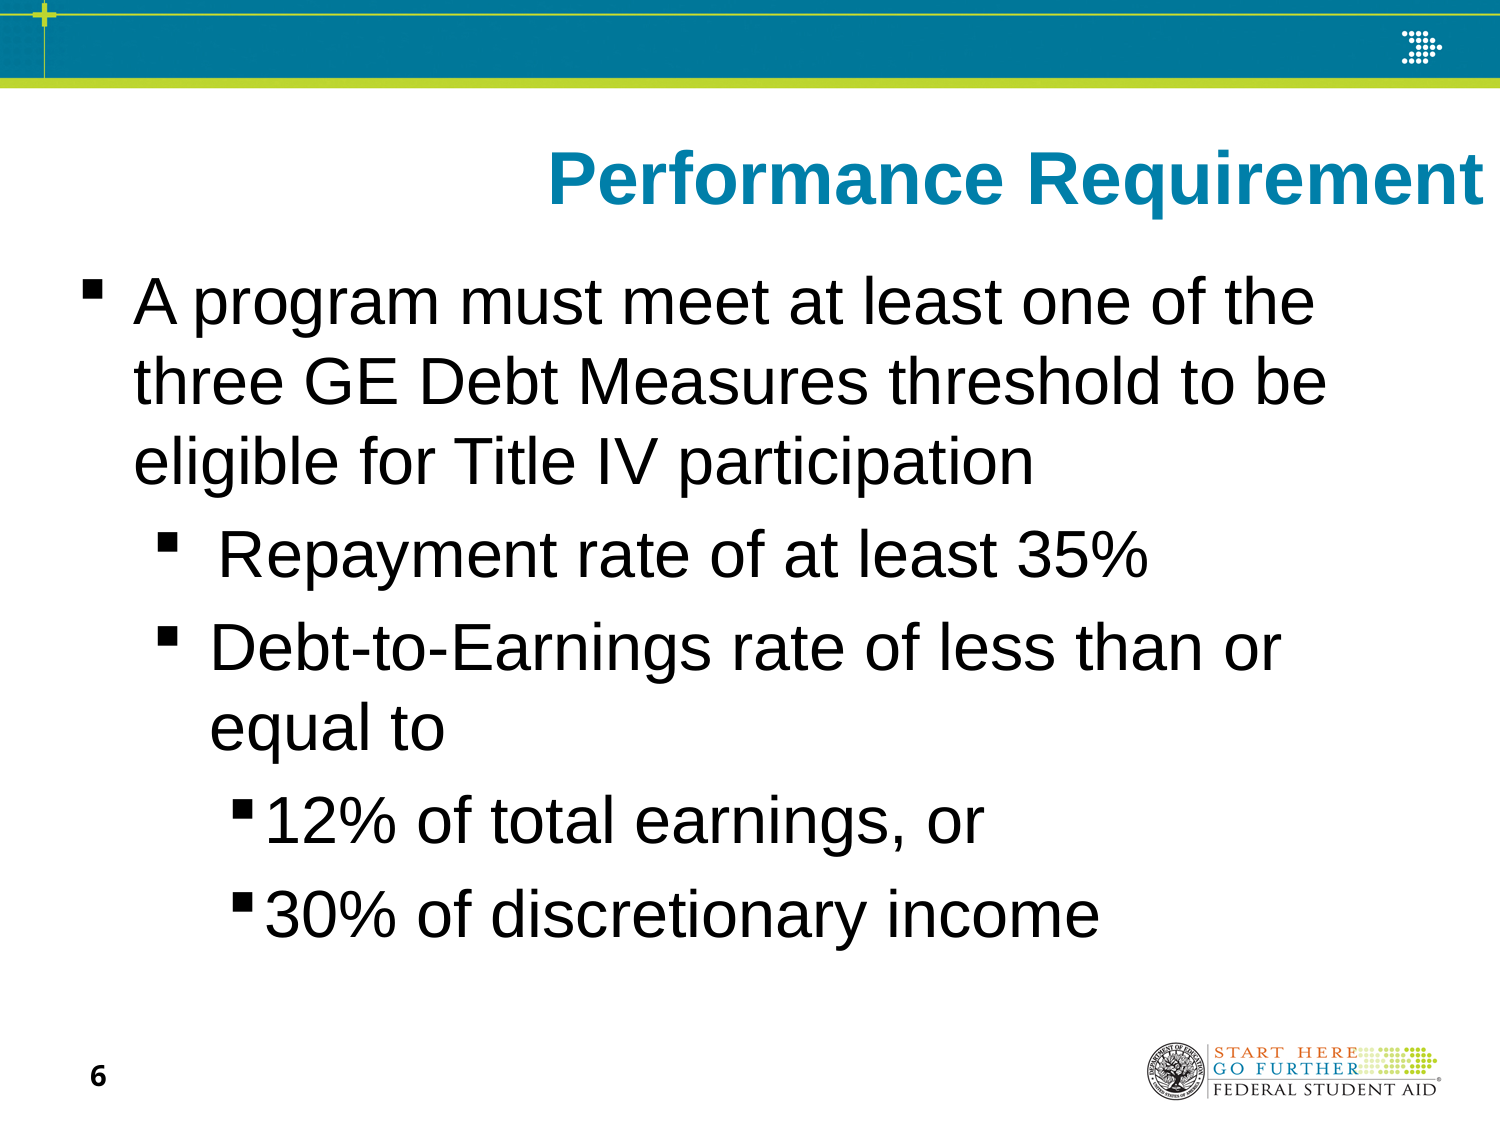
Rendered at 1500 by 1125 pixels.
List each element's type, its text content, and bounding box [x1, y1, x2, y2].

picture [1424, 32, 1428, 42]
slide_number 6 [74, 1049, 388, 1125]
list A program must meet at least one of the three GE Debt Measures threshold to be eligible for Title IV participation Repayment rate of at least 35% Debt-to-Earnings rate of less than or equal to 12% of total earnings, or 30% of discretionary income [62, 249, 1438, 976]
picture [0, 3, 1500, 26]
title Performance Requirement [0, 74, 1500, 276]
picture [0, 276, 1500, 1125]
